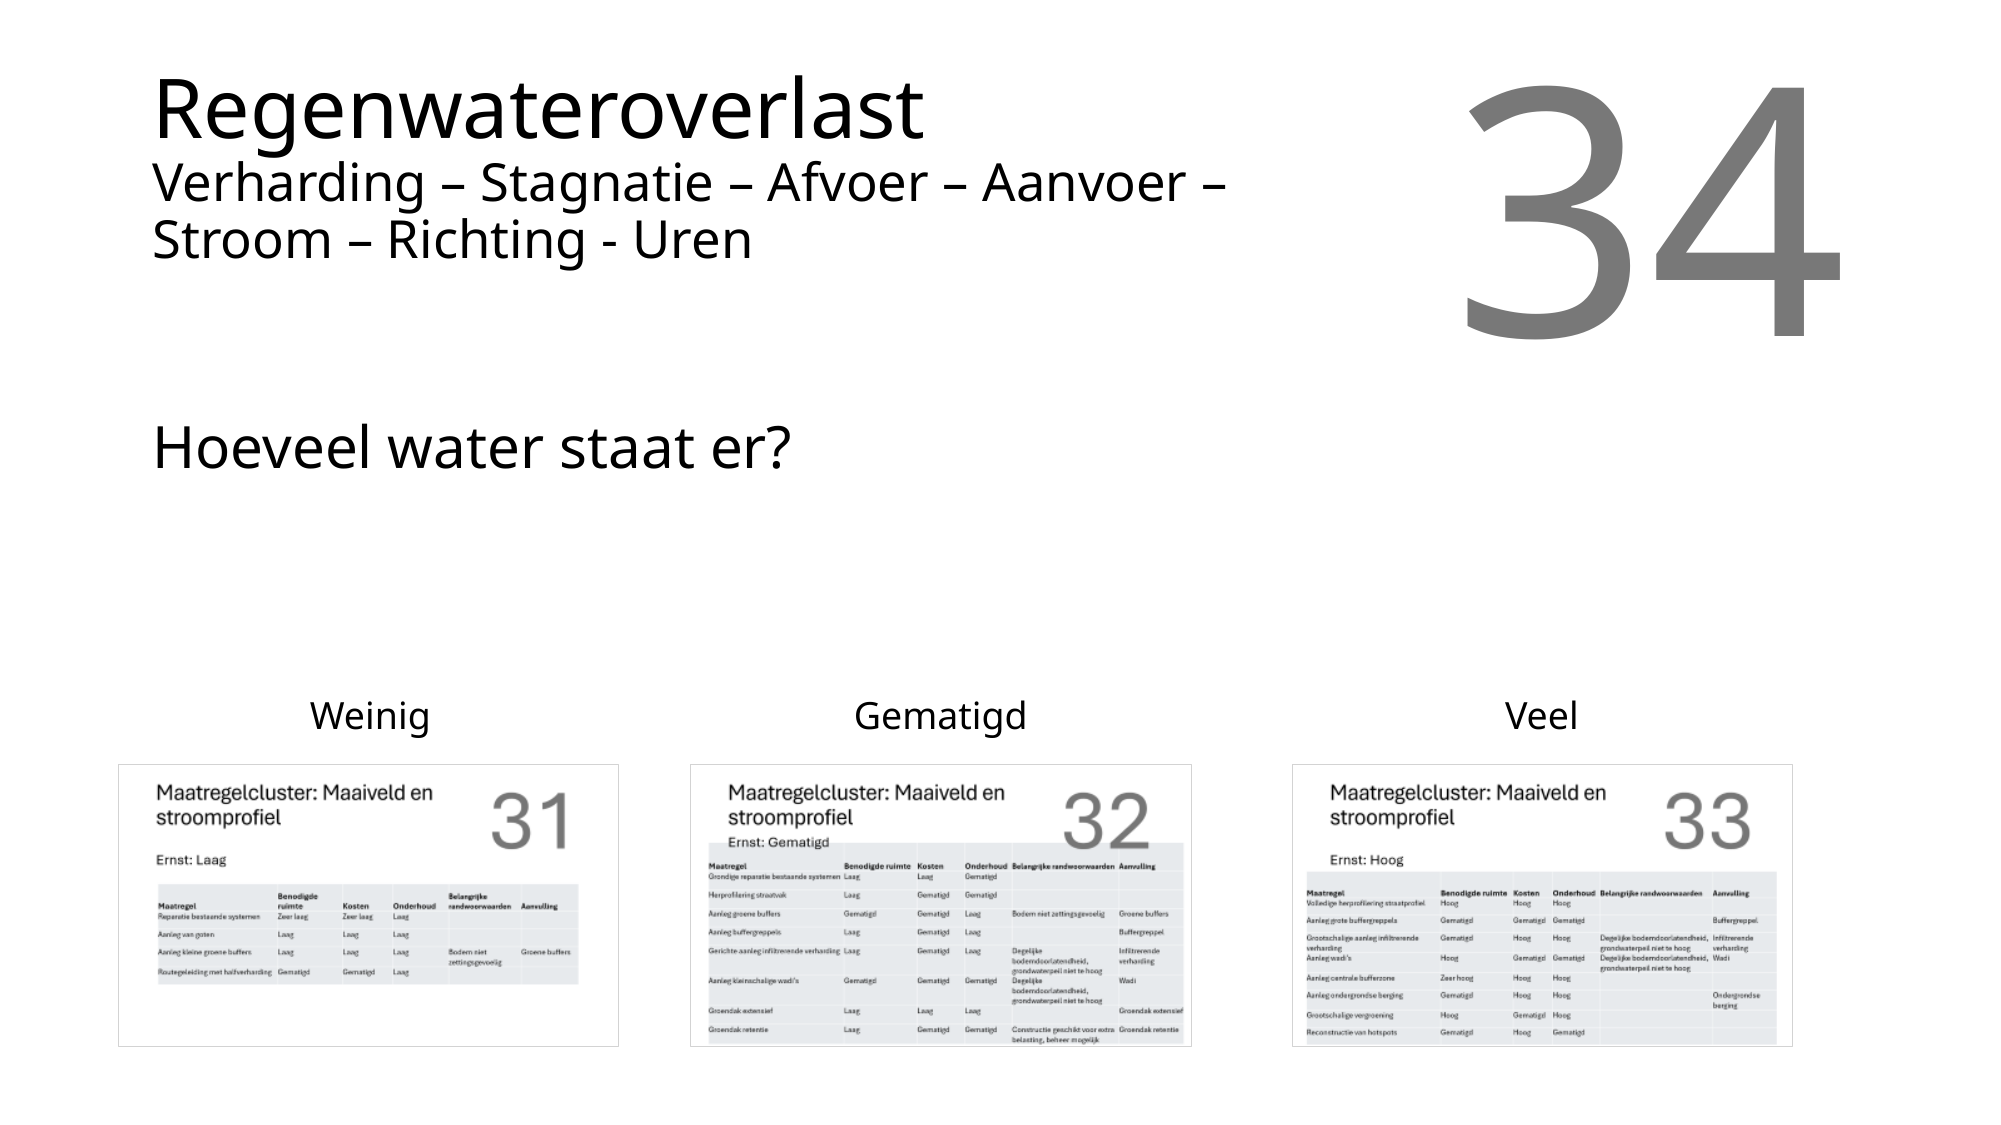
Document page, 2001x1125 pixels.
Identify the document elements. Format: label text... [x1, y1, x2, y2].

slide_number 34 [1396, 59, 1863, 393]
text_box Veel [1313, 684, 1771, 745]
picture [119, 765, 618, 1046]
text_box Weinig [153, 684, 588, 745]
text_box Gematigd [712, 684, 1170, 745]
list Hoeveel water staat er? [137, 410, 1863, 552]
picture [1293, 765, 1792, 1046]
picture [691, 765, 1191, 1046]
title Regenwateroverlast Verharding – Stagnatie – Afvoer – Aanvoer – Stroom – Richting - Uren [137, 59, 1360, 278]
